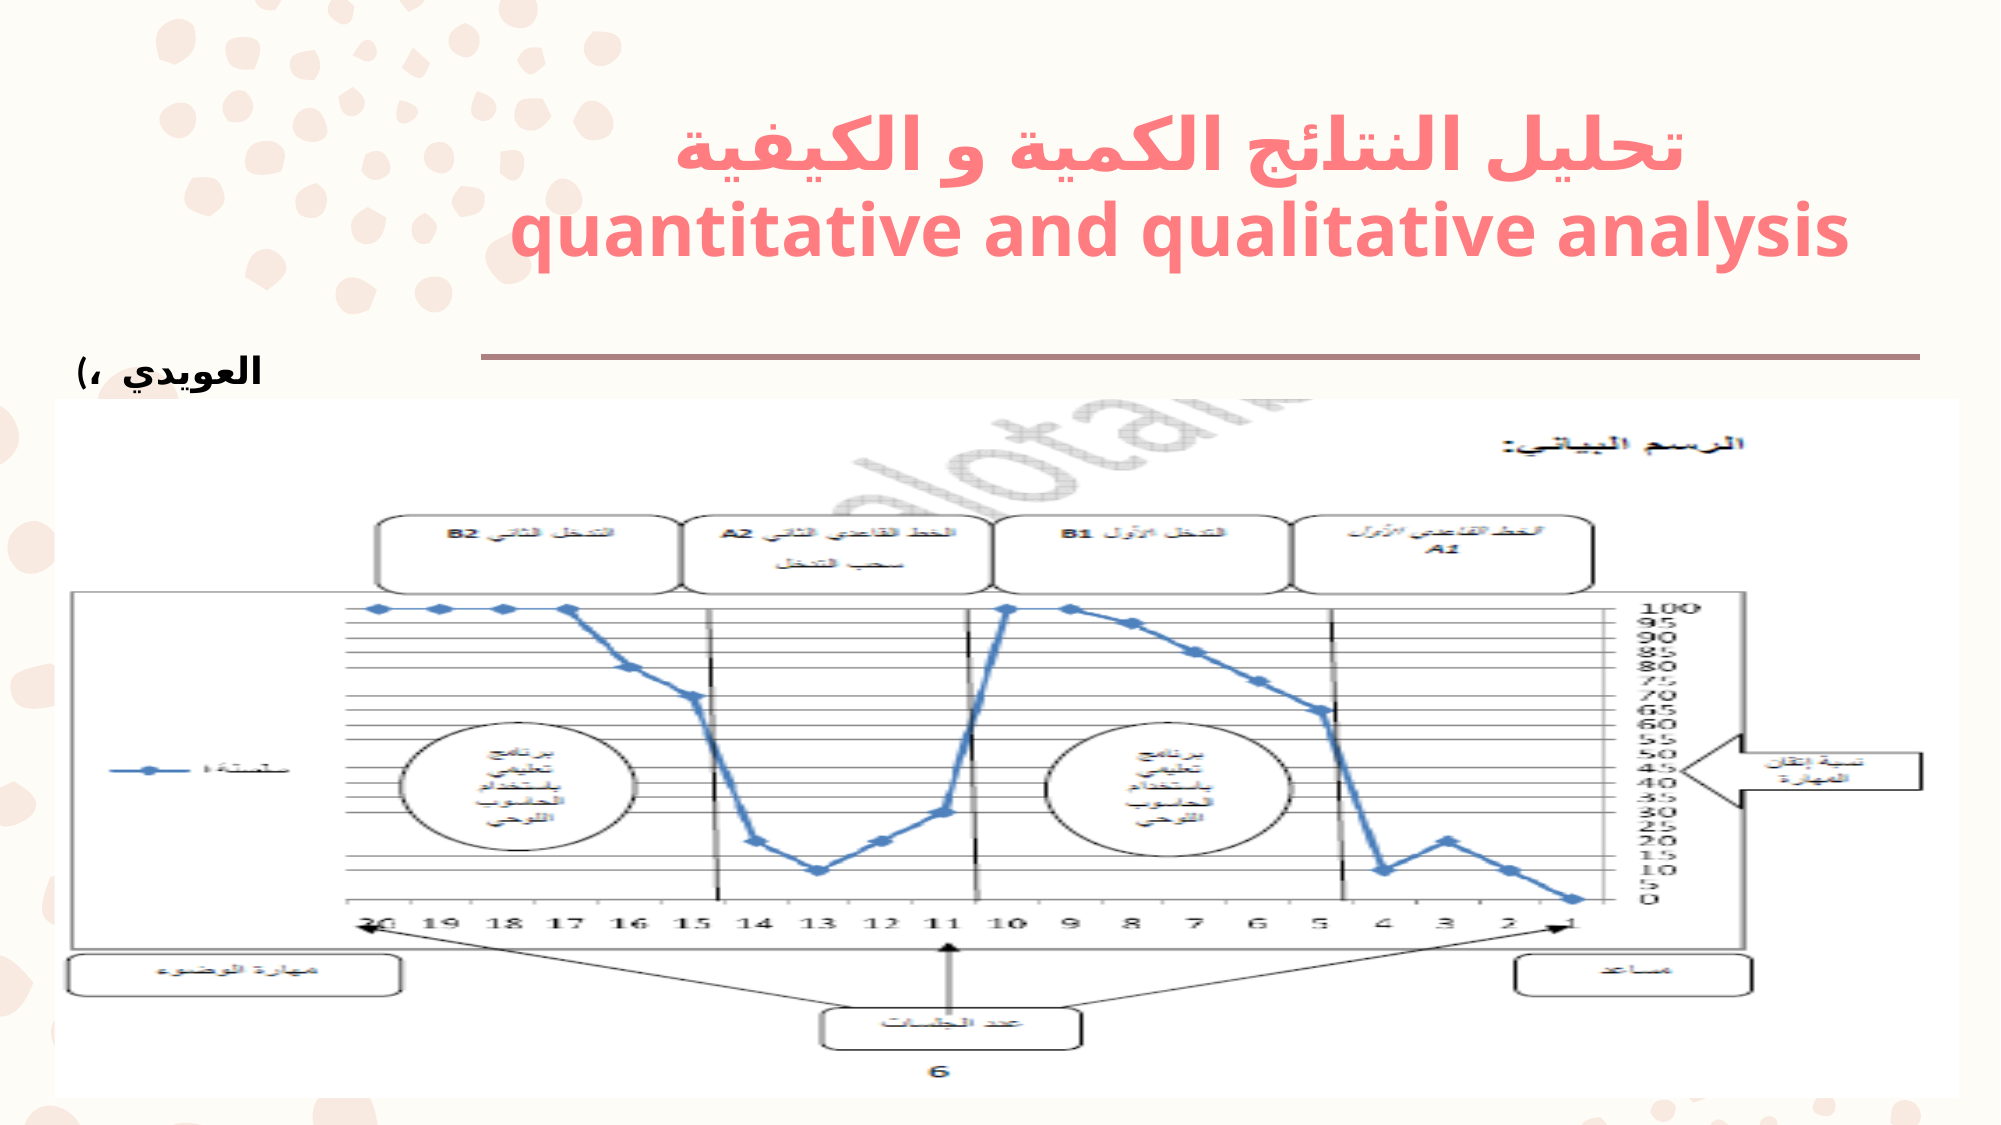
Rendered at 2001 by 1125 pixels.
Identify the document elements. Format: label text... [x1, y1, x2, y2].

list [54, 399, 1960, 1098]
text_box (العويدي ، 1433) [61, 339, 346, 399]
title تحليل النتائج الكمية و الكيفية quantitative and qualitative analysis [460, 93, 1920, 350]
